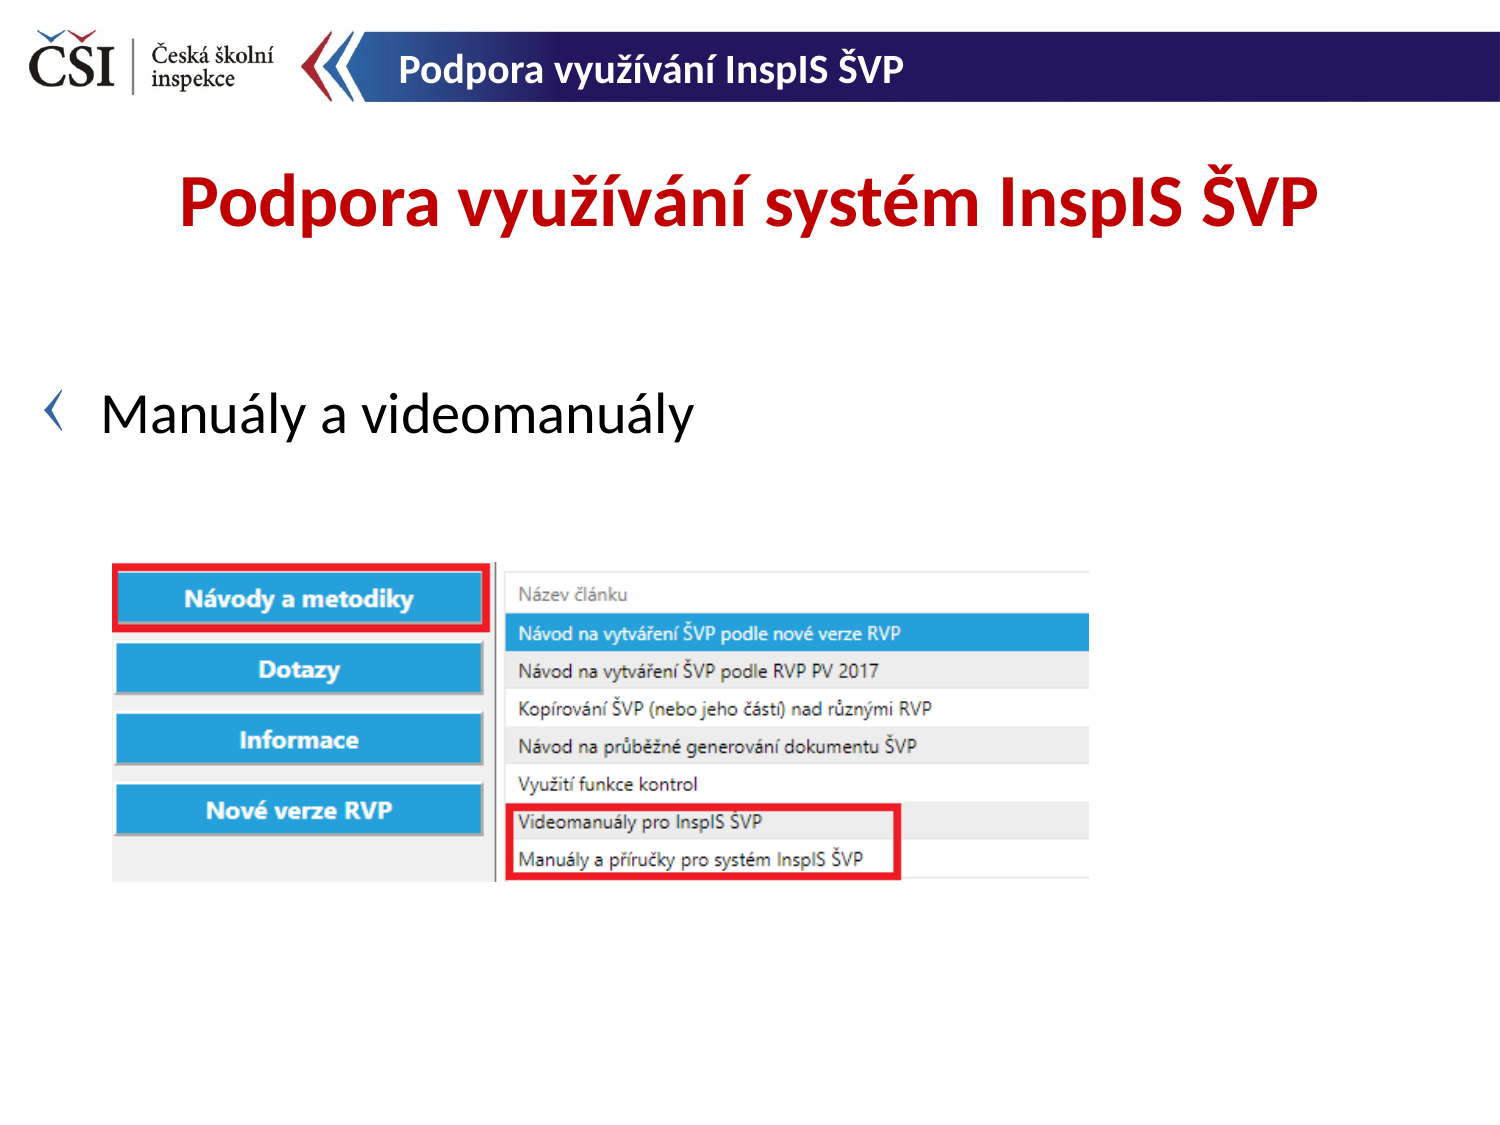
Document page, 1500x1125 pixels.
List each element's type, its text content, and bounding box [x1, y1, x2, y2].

list Podpora využívání systém InspIS ŠVP [29, 125, 1471, 268]
text_box Podpora využívání InspIS ŠVP [383, 33, 998, 100]
picture [111, 561, 1090, 882]
picture [44, 389, 62, 431]
list Manuály a videomanuály [29, 297, 1471, 1094]
picture [29, 30, 1500, 102]
